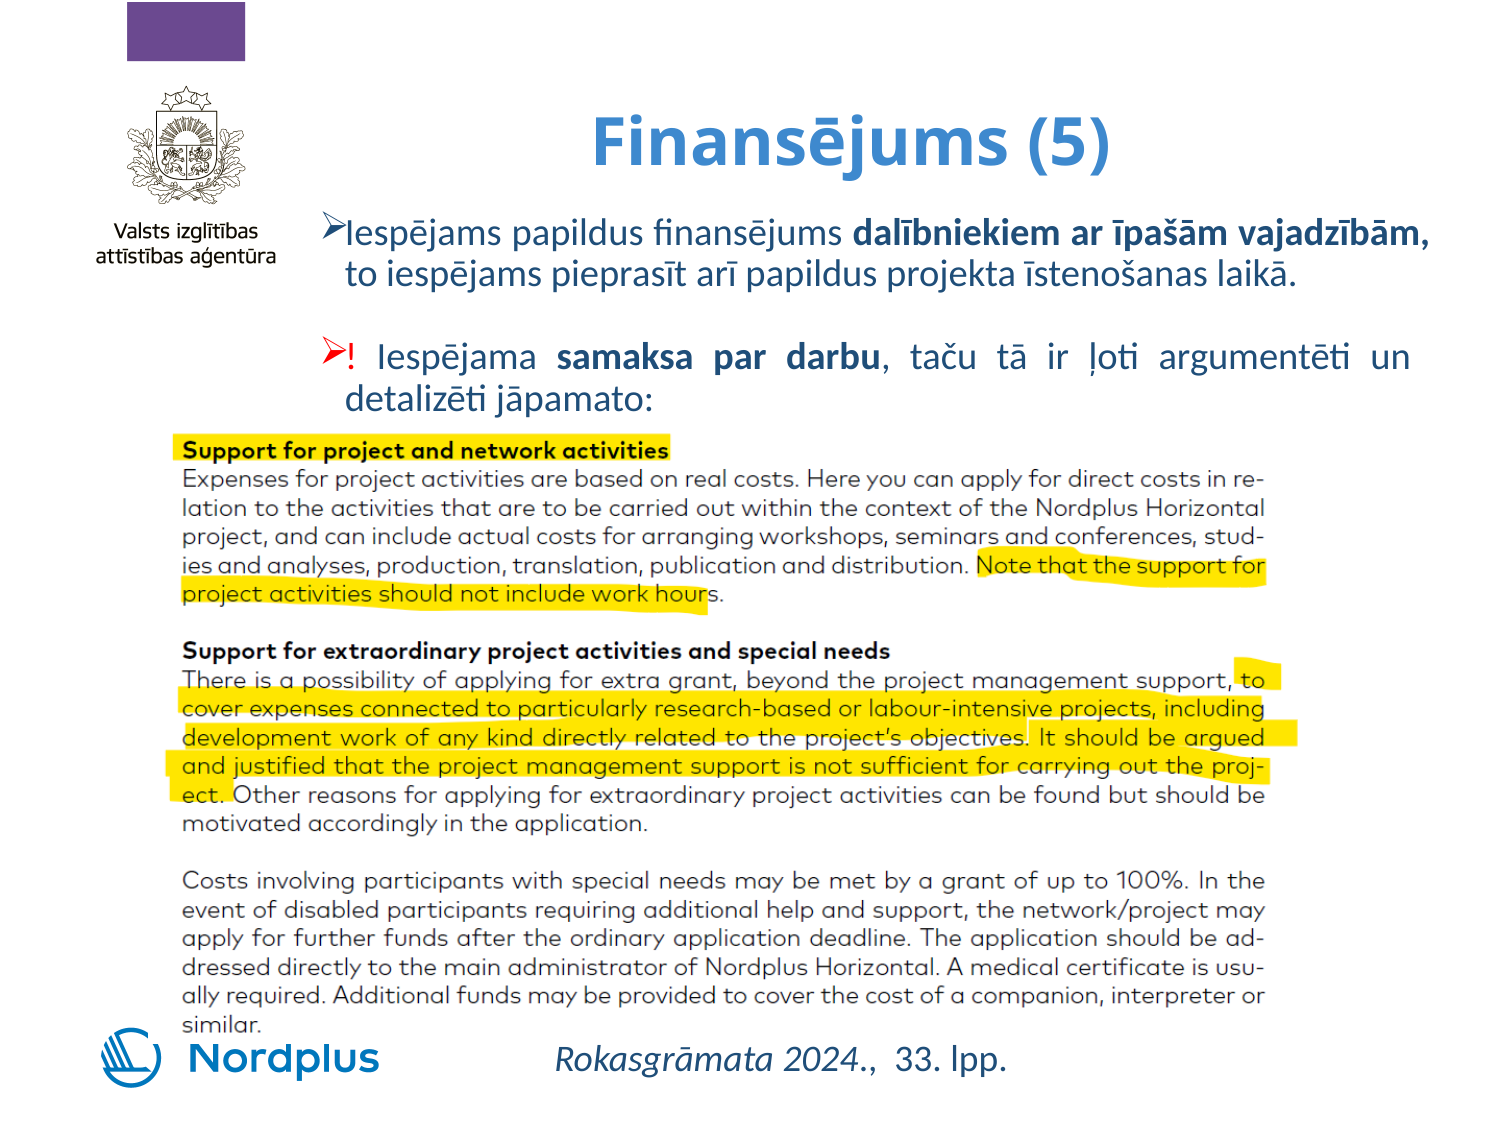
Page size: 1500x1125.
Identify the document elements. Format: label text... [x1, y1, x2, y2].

title Finansējums (5) [304, 59, 1397, 204]
picture [0, 0, 1500, 1125]
text_box Rokasgrāmata 2024., 33. lpp. [531, 1044, 1042, 1087]
list Iespējams papildus finansējums dalībniekiem ar īpašām vajadzībām, to iespējams pieprasīt arī papildus projekta īstenošanas laikā. ! Iespējama samaksa par darbu, taču tā ir ļoti argumentēti un detalizēti jāpamato: [304, 204, 1446, 450]
